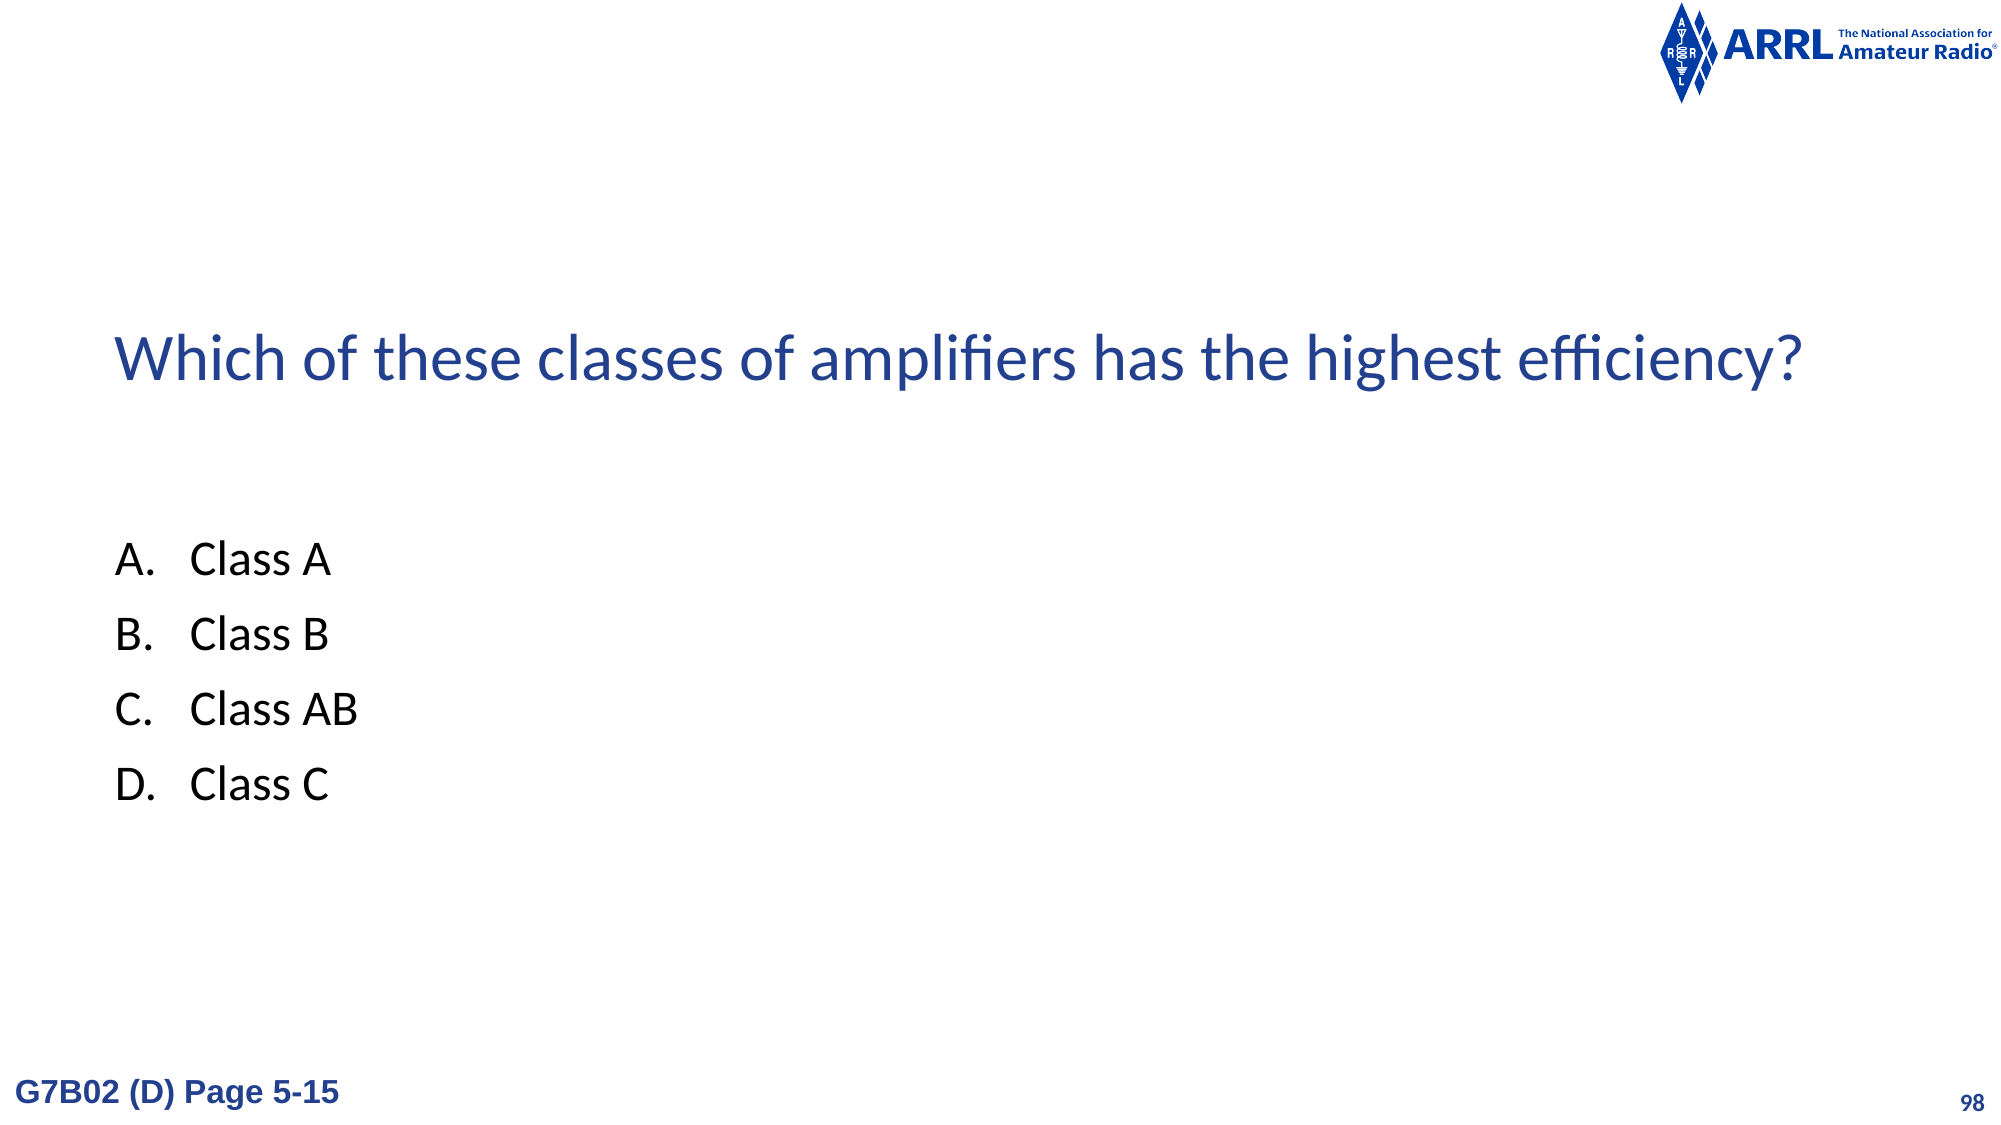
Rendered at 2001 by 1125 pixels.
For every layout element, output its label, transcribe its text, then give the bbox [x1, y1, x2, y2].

picture [1658, 0, 1999, 106]
text_box 98 [1899, 1079, 2000, 1125]
title Which of these classes of amplifiers has the highest efficiency? [99, 249, 1900, 468]
list Class A Class B Class AB Class C [99, 525, 1900, 1005]
text_box G7B02 (D) Page 5-15 [0, 1062, 1313, 1118]
